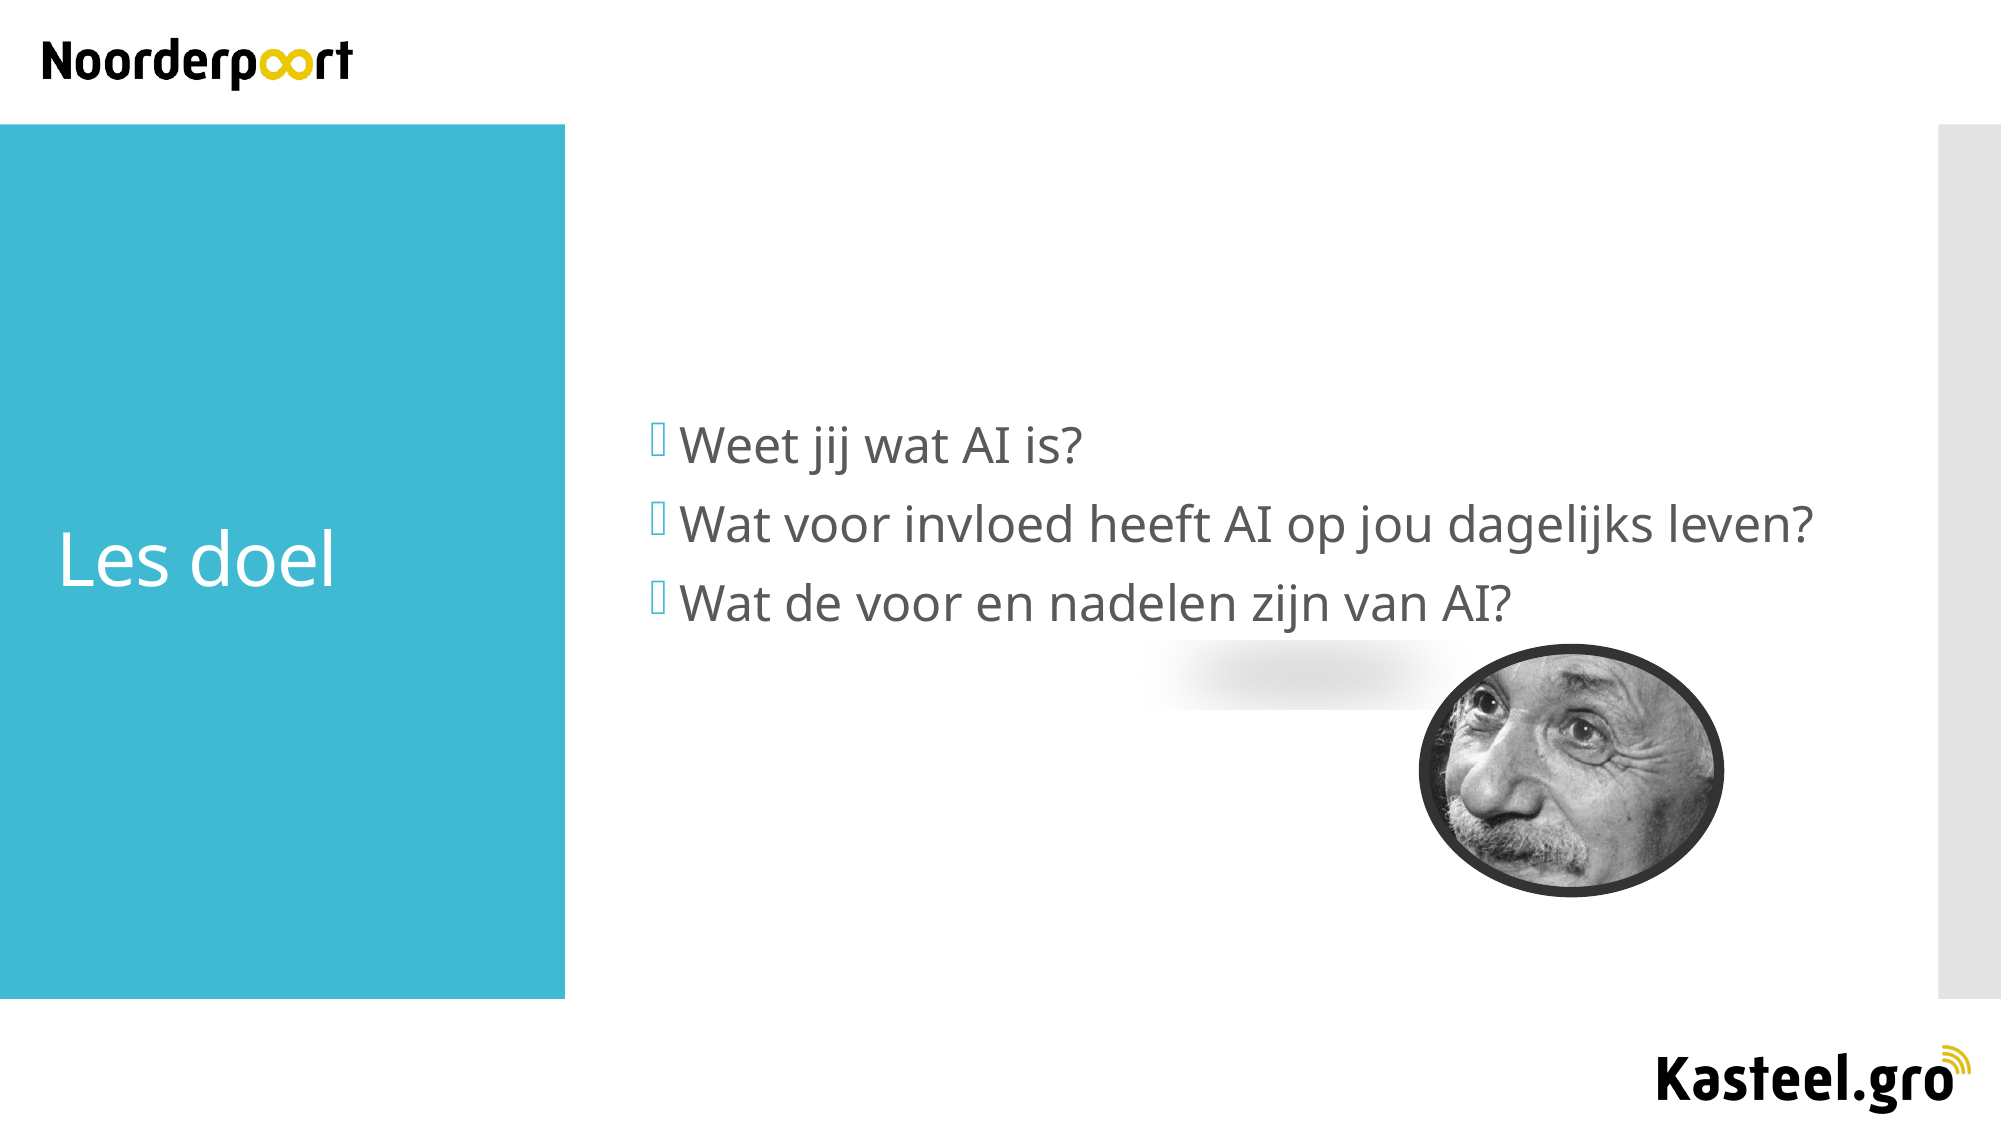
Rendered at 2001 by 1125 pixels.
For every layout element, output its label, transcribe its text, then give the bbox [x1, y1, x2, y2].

picture [1657, 1045, 1971, 1114]
picture [1423, 648, 1720, 893]
picture [41, 35, 354, 92]
list Weet jij wat AI is? Wat voor invloed heeft AI op jou dagelijks leven? Wat de voor en nadelen zijn van AI? [634, 141, 1835, 982]
title Les doel [41, 184, 525, 940]
